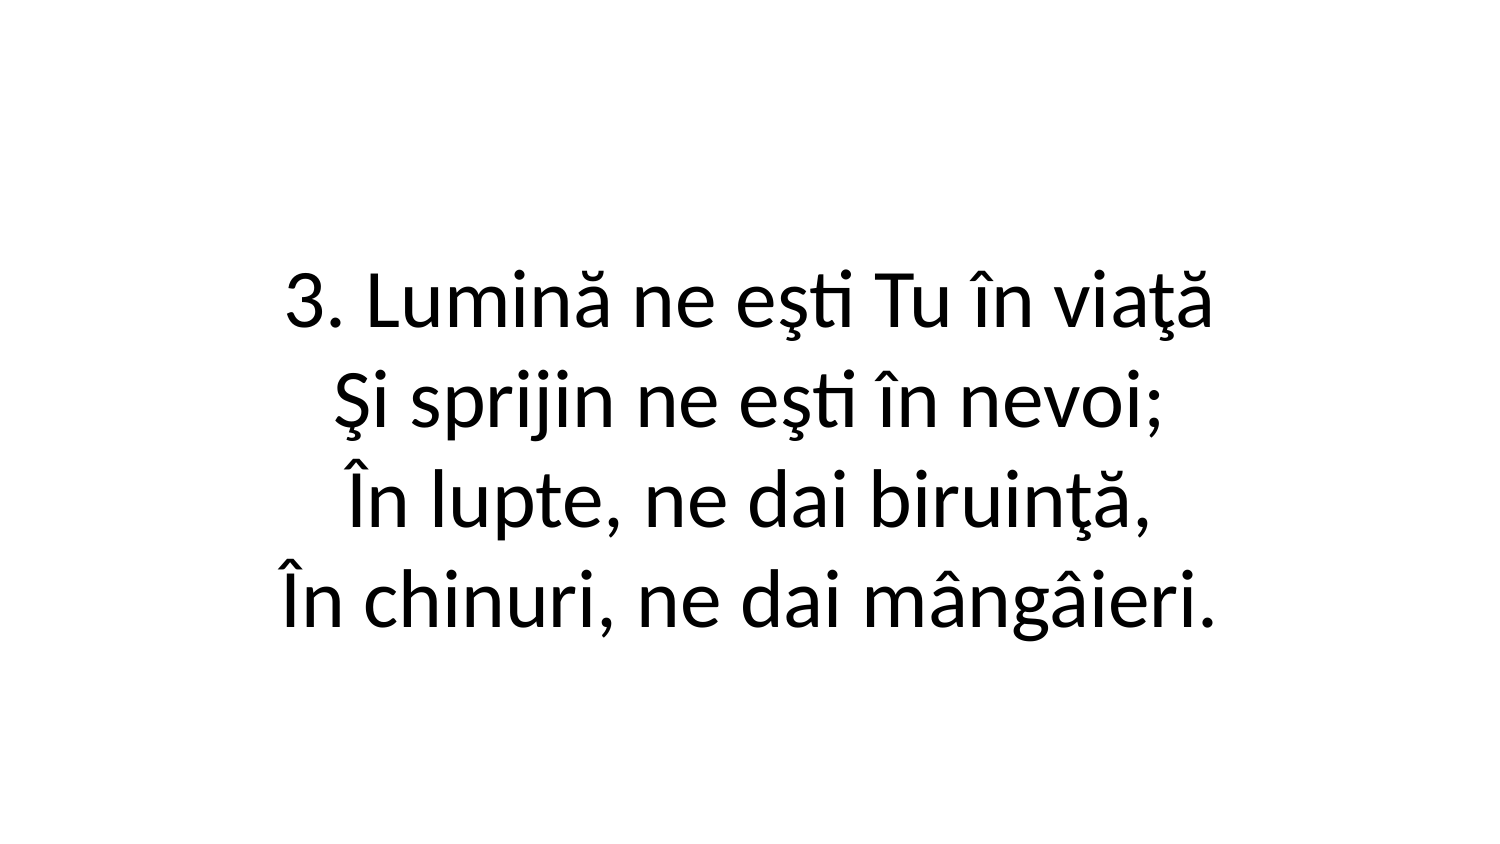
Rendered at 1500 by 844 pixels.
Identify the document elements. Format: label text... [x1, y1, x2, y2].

text_box 3. Lumină ne eşti Tu în viaţă Şi sprijin ne eşti în nevoi; În lupte, ne dai biruinţă, În chinuri, ne dai mângâieri. [265, 192, 1235, 652]
